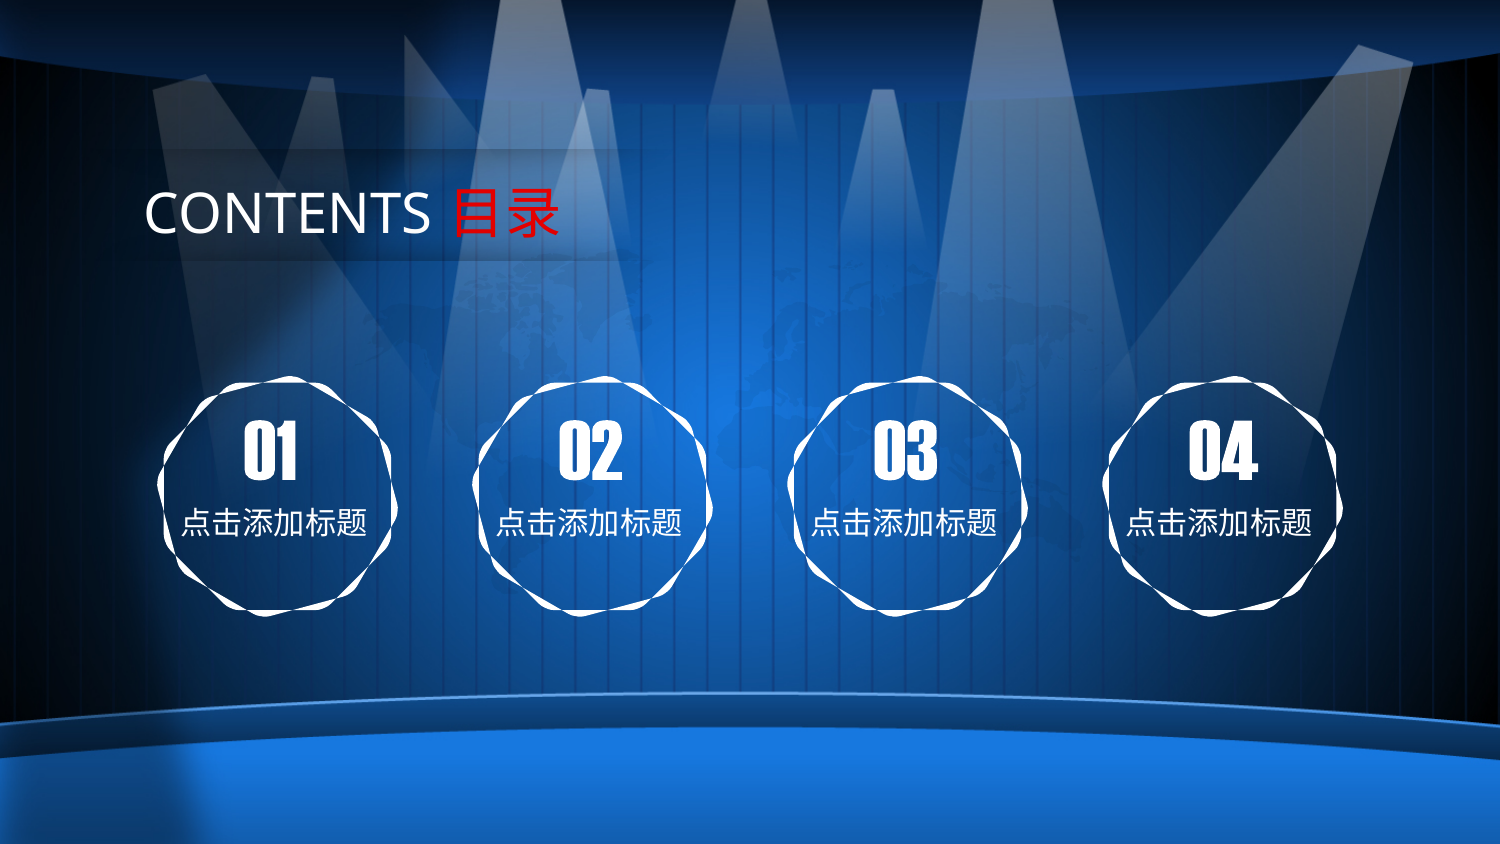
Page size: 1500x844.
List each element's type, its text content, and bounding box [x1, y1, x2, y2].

picture [0, 0, 1500, 844]
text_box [152, 371, 403, 622]
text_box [467, 371, 718, 622]
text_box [782, 371, 1033, 622]
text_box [1097, 371, 1348, 622]
text_box CONTENTS [129, 201, 434, 209]
text_box 目录 [434, 201, 577, 209]
